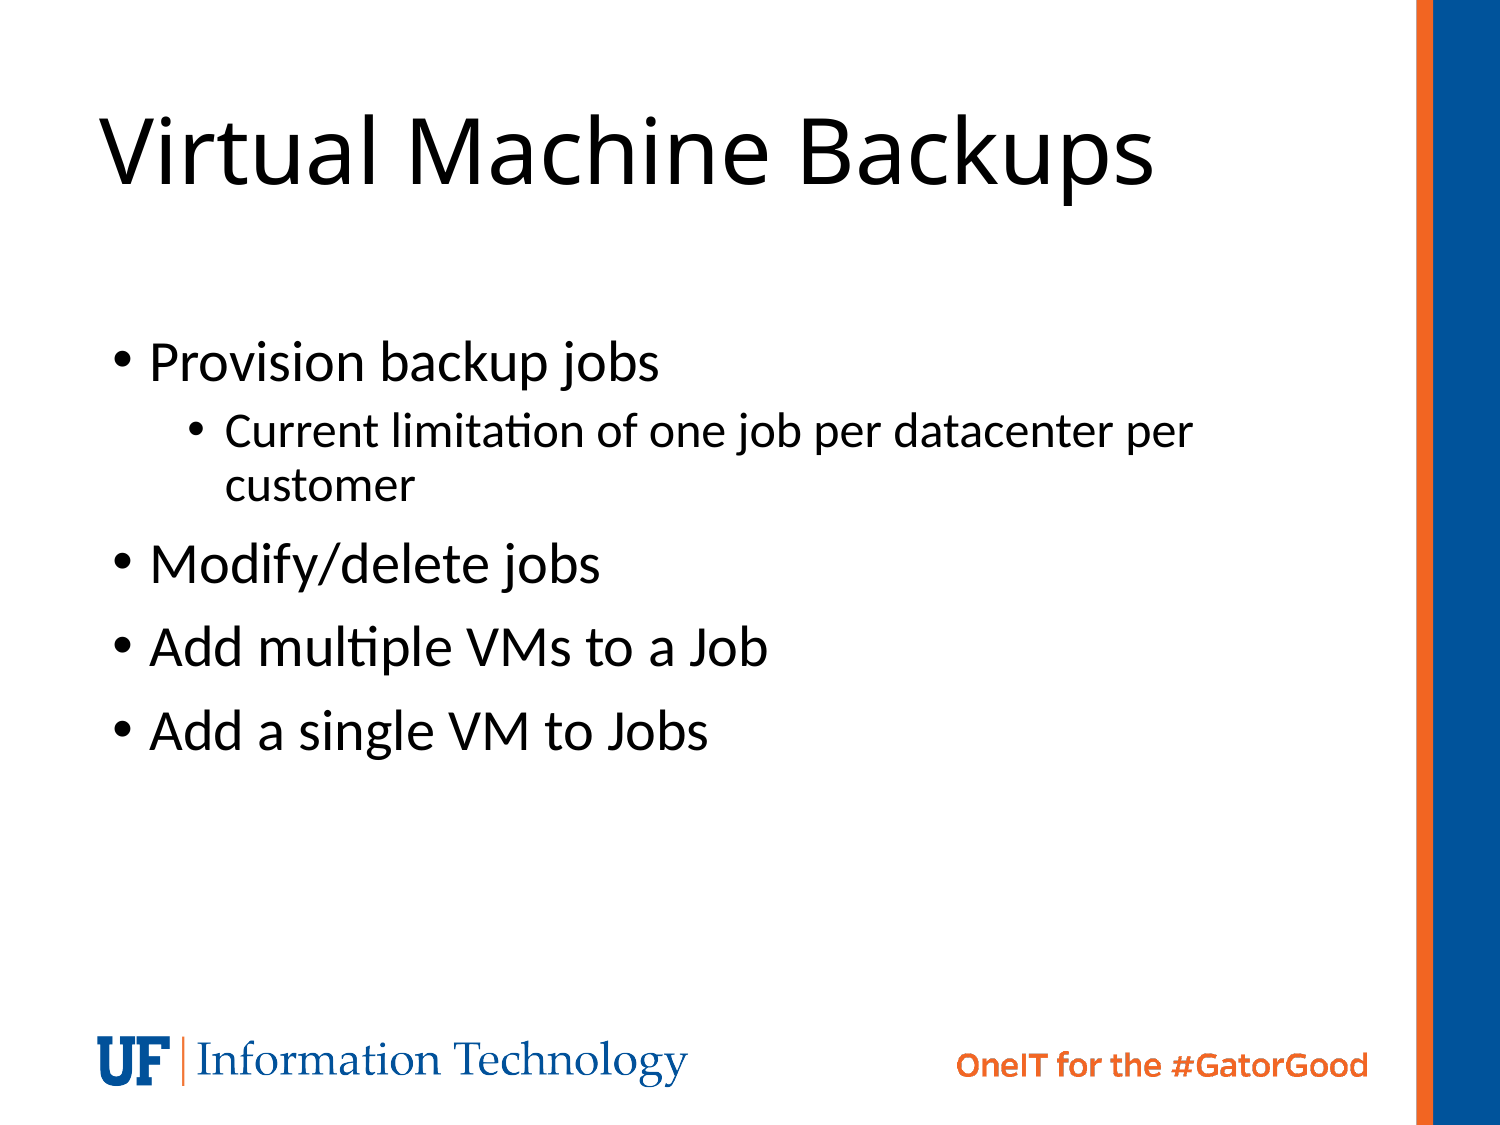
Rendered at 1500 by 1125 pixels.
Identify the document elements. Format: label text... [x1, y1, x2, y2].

text_box [241, 527, 273, 584]
title Virtual Machine Backups [84, 98, 1260, 286]
list Provision backup jobs Current limitation of one job per datacenter per customer Modify/delete jobs Add multiple VMs to a Job Add a single VM to Jobs [97, 323, 1210, 999]
picture [97, 1034, 689, 1088]
picture [957, 1051, 1367, 1077]
